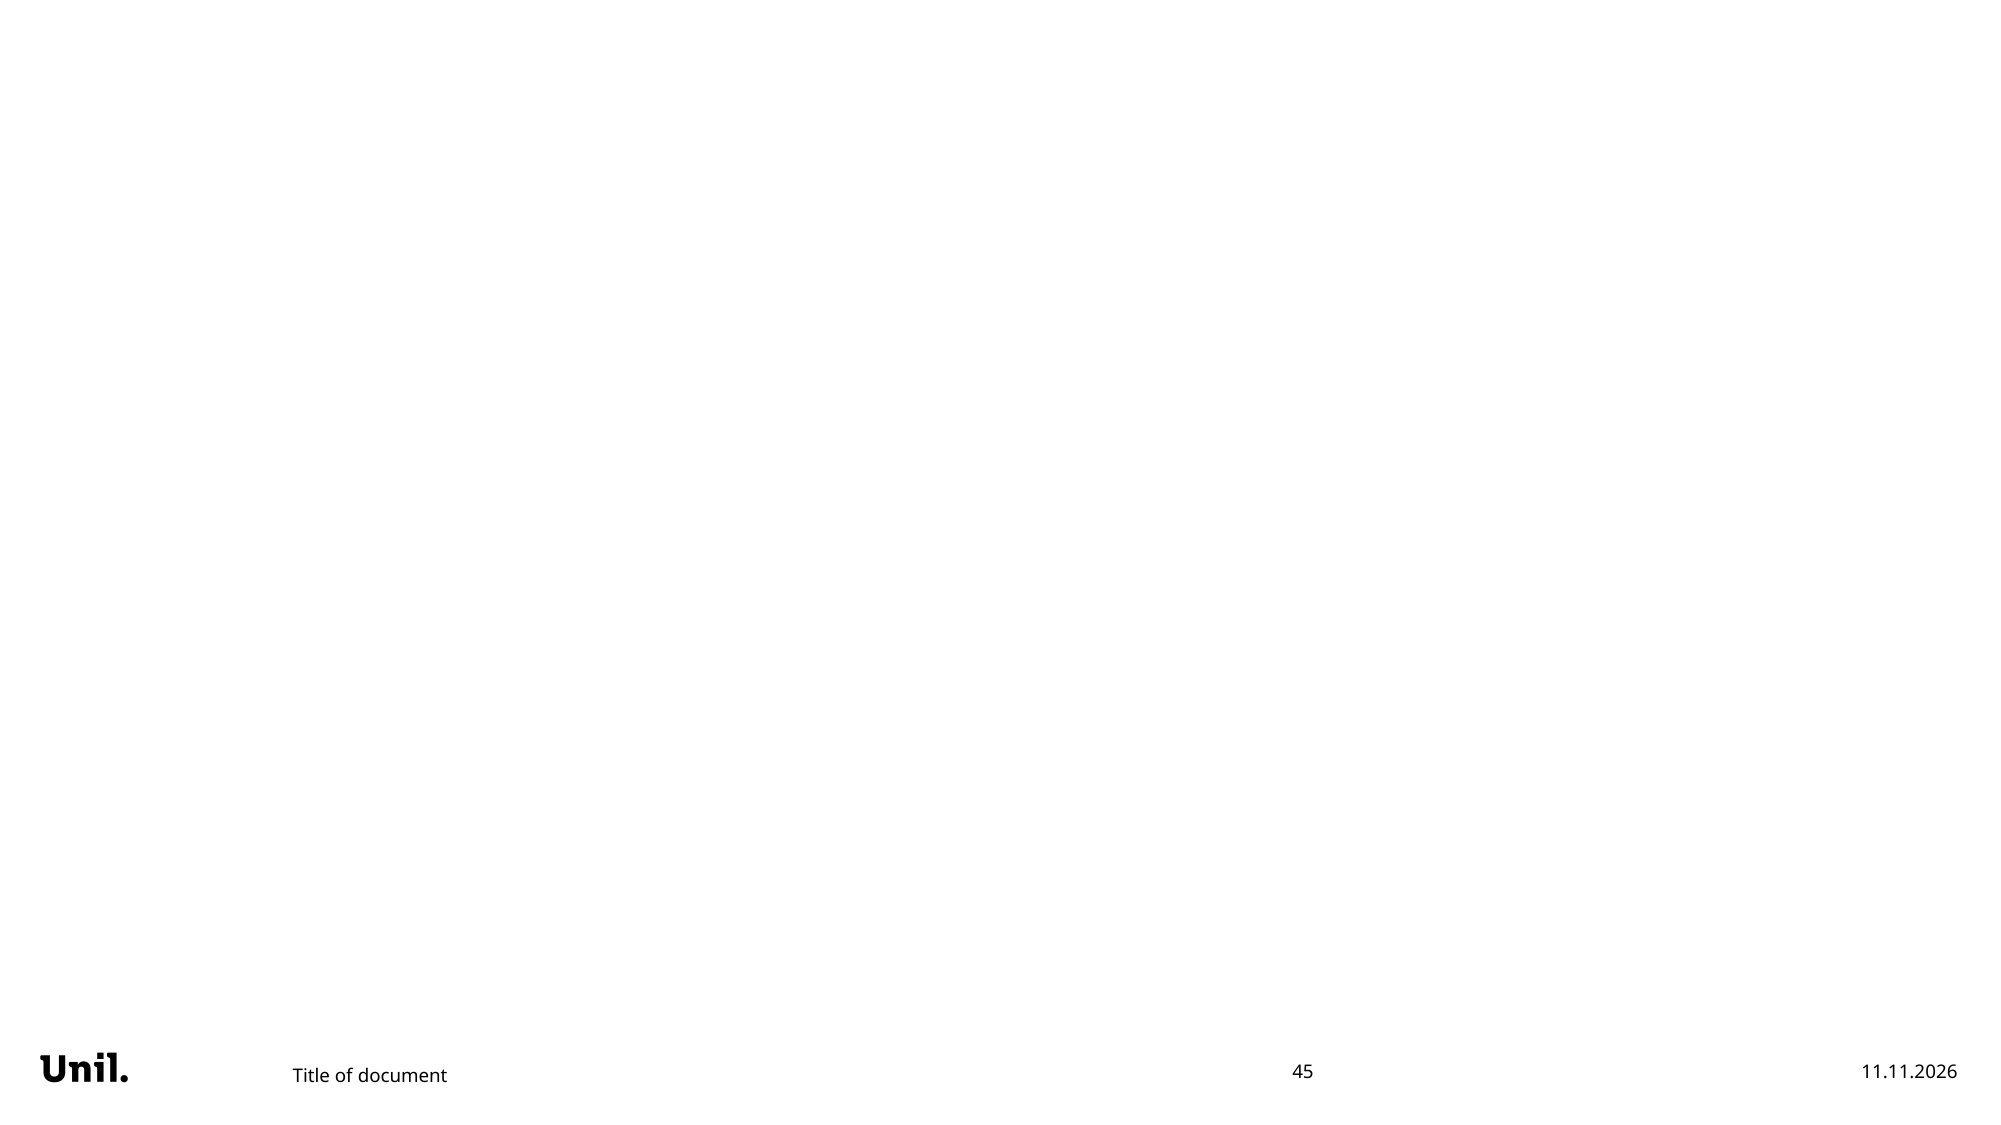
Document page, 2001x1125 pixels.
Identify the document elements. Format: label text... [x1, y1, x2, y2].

footer Title of document [292, 1011, 1048, 1087]
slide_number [1789, 1026, 1958, 1086]
slide_number 45 [1250, 1037, 1355, 1086]
picture [27, 1042, 141, 1095]
